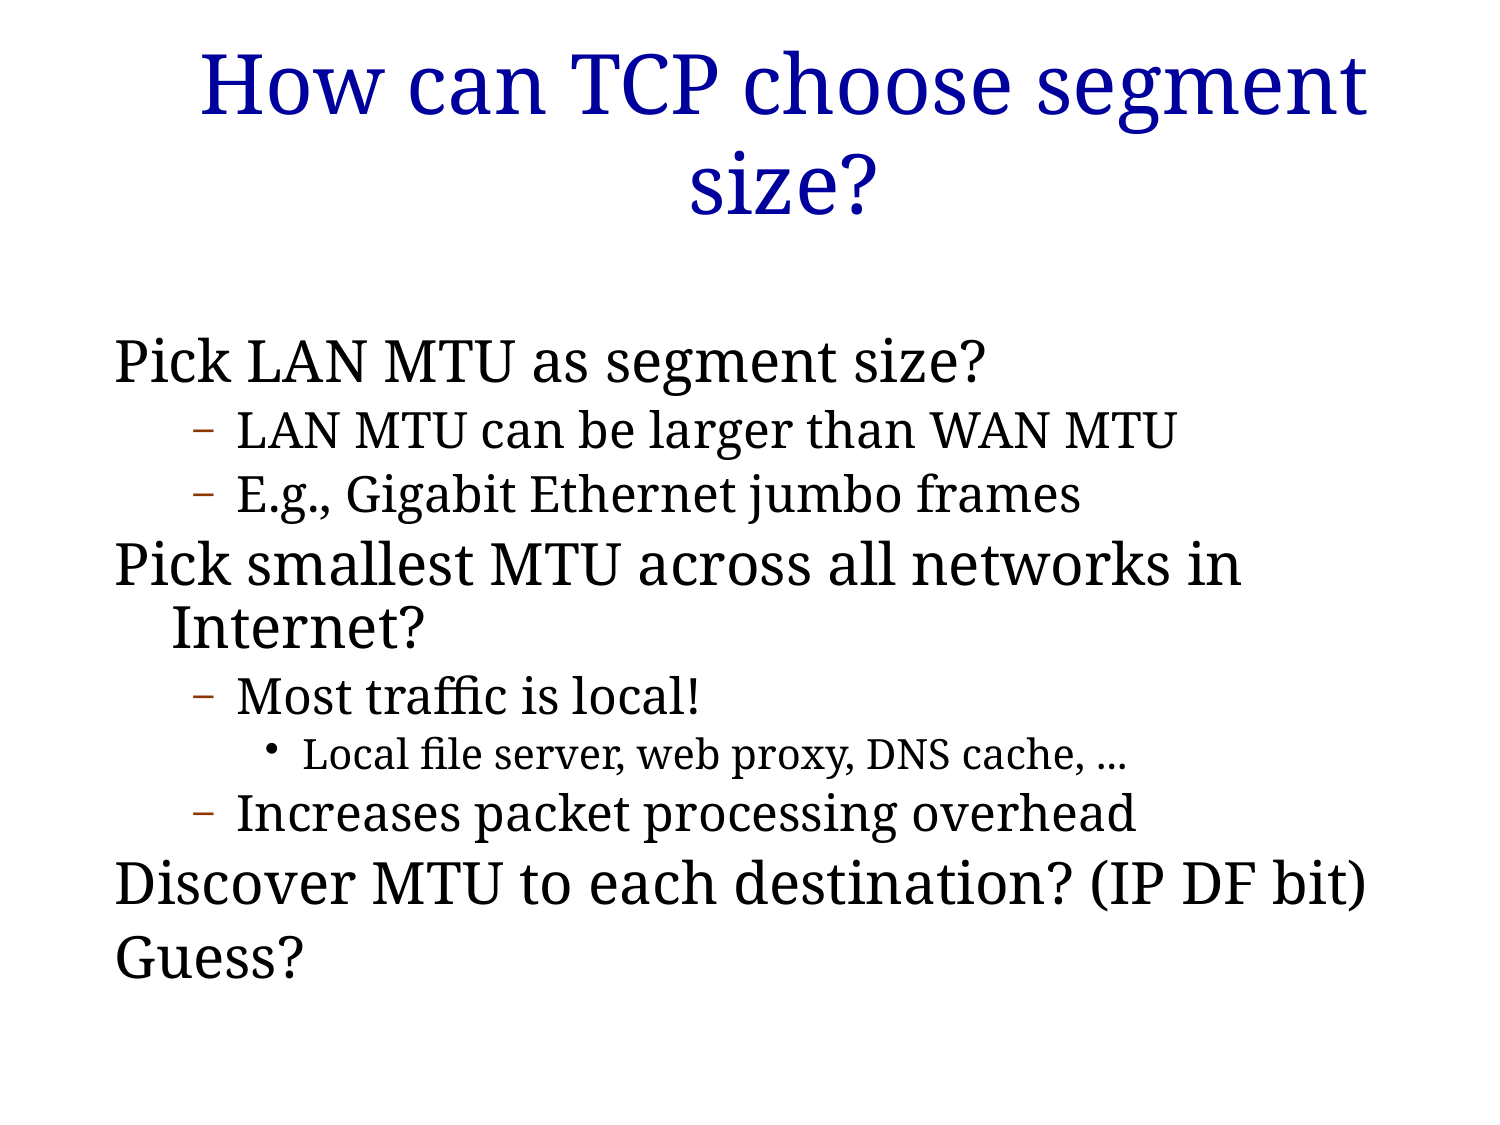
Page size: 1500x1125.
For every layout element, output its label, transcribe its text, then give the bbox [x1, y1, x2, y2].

title How can TCP choose segment size? [99, 37, 1469, 226]
list Pick LAN MTU as segment size? LAN MTU can be larger than WAN MTU E.g., Gigabit Ethernet jumbo frames Pick smallest MTU across all networks in Internet? Most traffic is local! Local file server, web proxy, DNS cache, ... Increases packet processing overhead Discover MTU to each destination? (IP DF bit) Guess? [99, 324, 1425, 1001]
